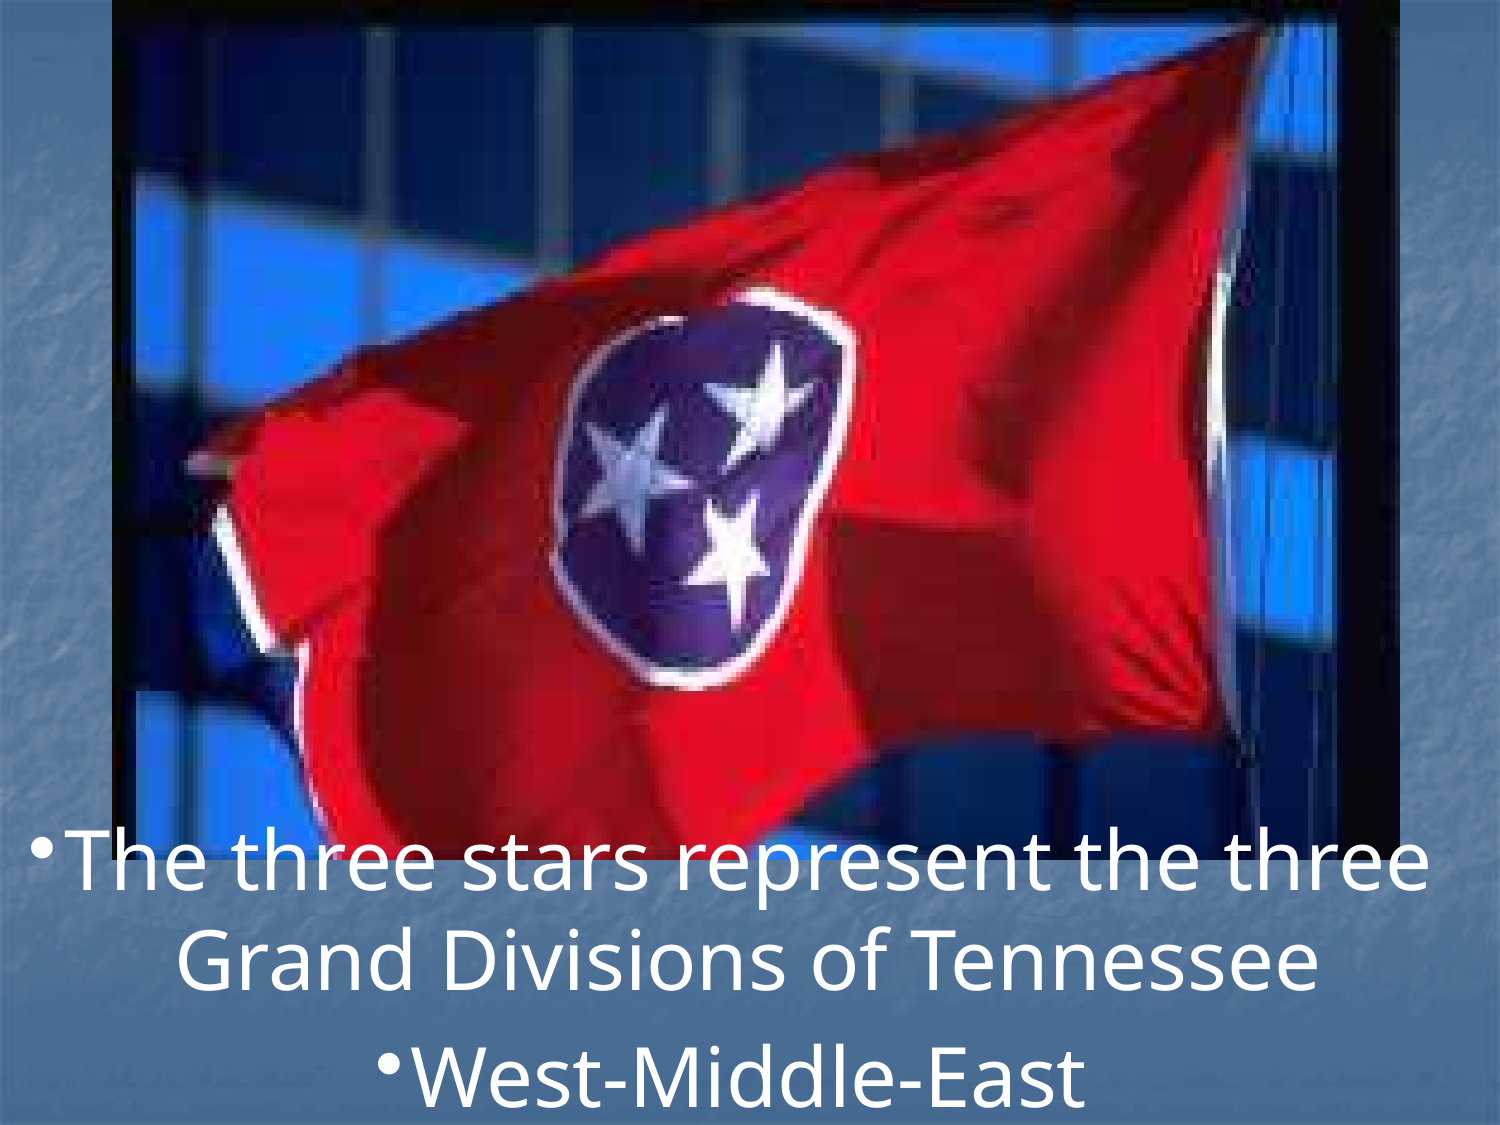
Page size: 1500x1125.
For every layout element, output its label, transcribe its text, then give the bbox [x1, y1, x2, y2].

text_box The three stars represent the three Grand Divisions of Tennessee West-Middle-East [0, 799, 1463, 1125]
picture [112, 0, 1401, 861]
